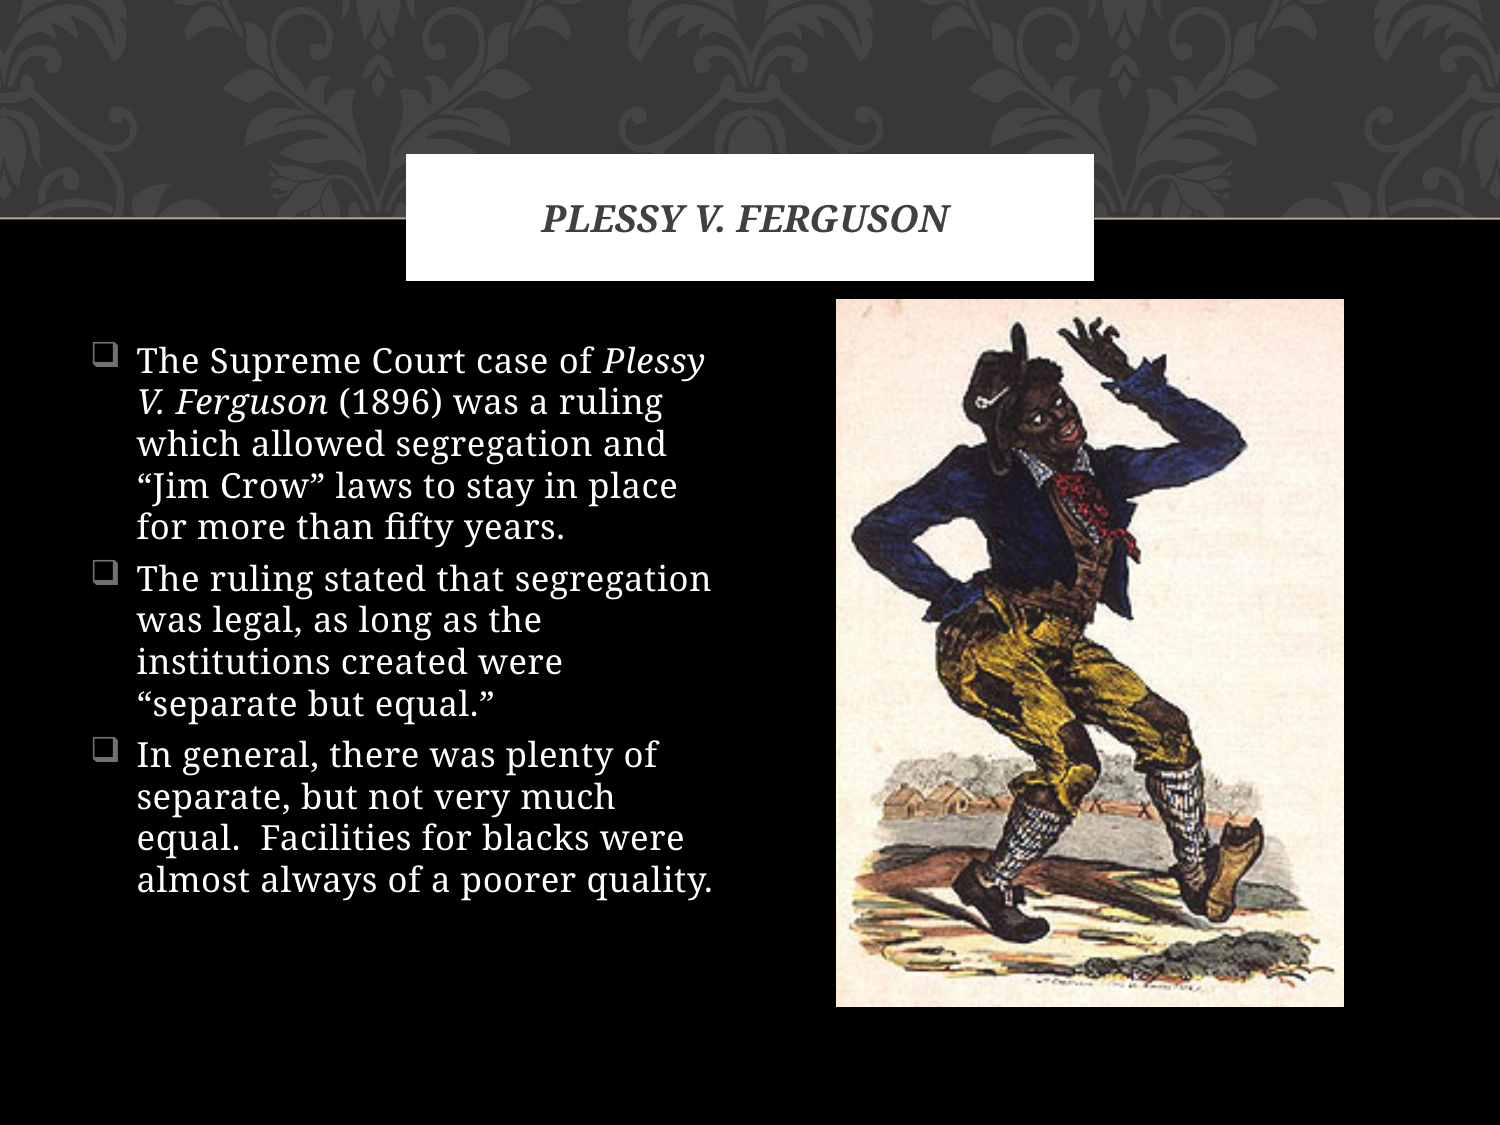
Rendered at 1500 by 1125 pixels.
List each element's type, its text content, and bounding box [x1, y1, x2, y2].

title Plessy V. Ferguson [406, 154, 1094, 281]
list The Supreme Court case of Plessy V. Ferguson (1896) was a ruling which allowed segregation and “Jim Crow” laws to stay in place for more than fifty years. The ruling stated that segregation was legal, as long as the institutions created were “separate but equal.” In general, there was plenty of separate, but not very much equal. Facilities for blacks were almost always of a poorer quality. [75, 331, 735, 989]
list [836, 299, 1345, 1008]
